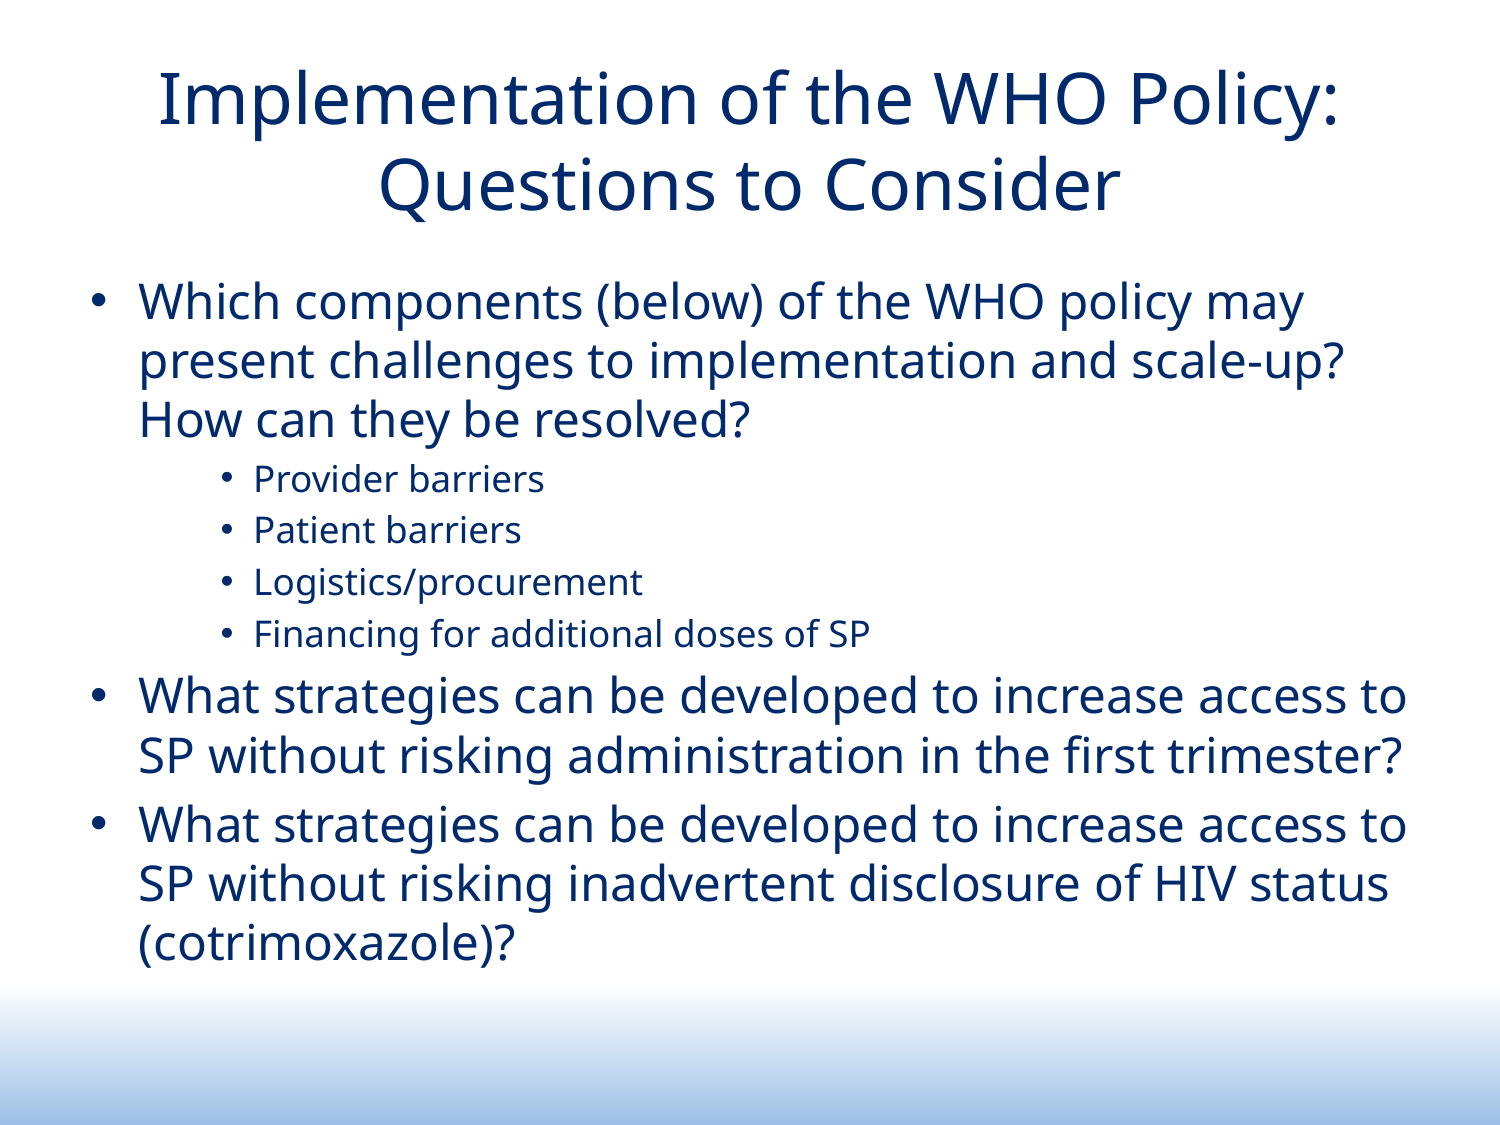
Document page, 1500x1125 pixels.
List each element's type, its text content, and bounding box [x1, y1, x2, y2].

title Implementation of the WHO Policy: Questions to Consider [75, 45, 1425, 233]
list Which components (below) of the WHO policy may present challenges to implementation and scale-up? How can they be resolved? Provider barriers Patient barriers Logistics/procurement Financing for additional doses of SP What strategies can be developed to increase access to SP without risking administration in the first trimester? What strategies can be developed to increase access to SP without risking inadvertent disclosure of HIV status (cotrimoxazole)? [75, 262, 1425, 1005]
